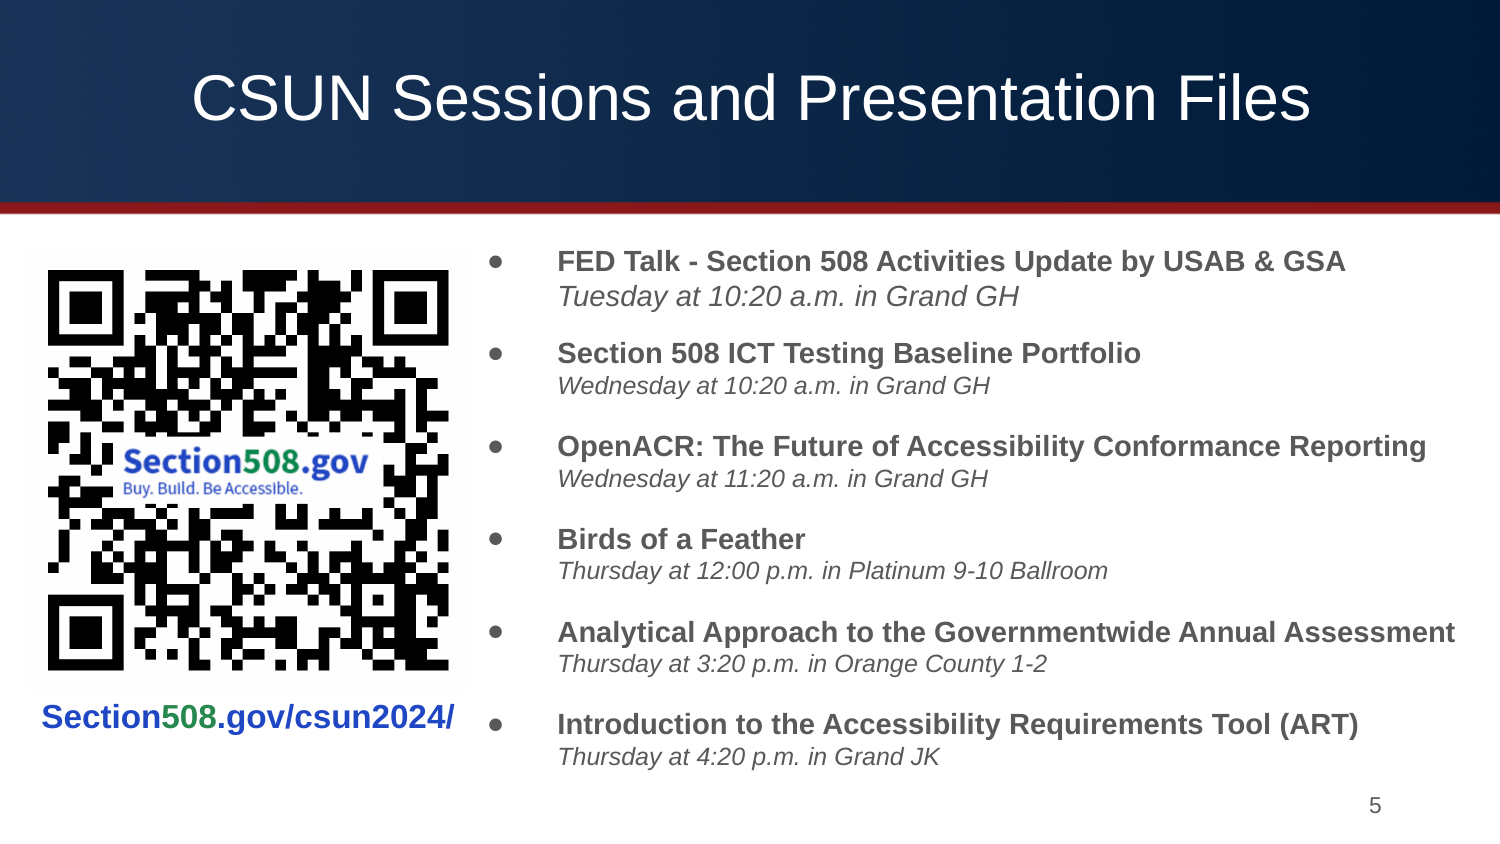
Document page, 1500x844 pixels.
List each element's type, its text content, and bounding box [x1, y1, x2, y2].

slide_number 5 [1059, 782, 1397, 827]
title CSUN Sessions and Presentation Files [21, 17, 1482, 181]
list FED Talk - Section 508 Activities Update by USAB & GSA Tuesday at 10:20 a.m. in Grand GH Section 508 ICT Testing Baseline Portfolio Wednesday at 10:20 a.m. in Grand GH OpenACR: The Future of Accessibility Conformance Reporting Wednesday at 11:20 a.m. in Grand GH Birds of a Feather Thursday at 12:00 p.m. in Platinum 9-10 Ballroom Analytical Approach to the Governmentwide Annual Assessment Thursday at 3:20 p.m. in Orange County 1-2 Introduction to the Accessibility Requirements Tool (ART) Thursday at 4:20 p.m. in Grand JK [446, 237, 1488, 773]
picture [0, 0, 1500, 844]
text_box Section508.gov/csun2024/ [8, 681, 446, 748]
